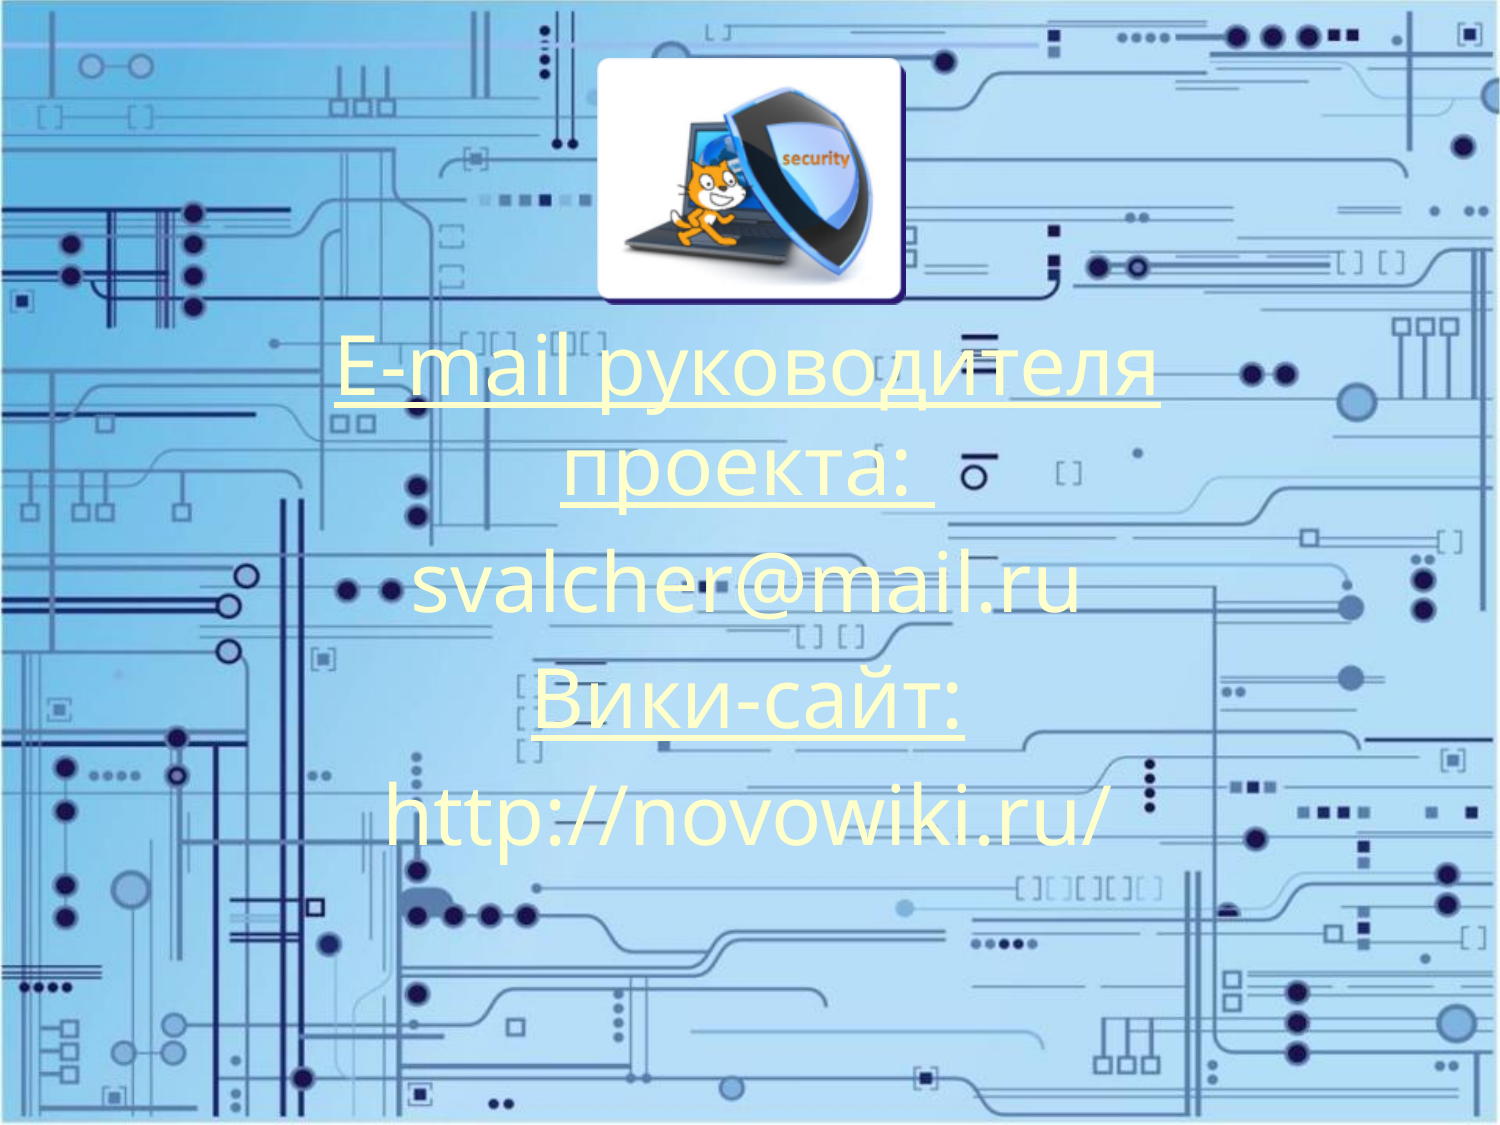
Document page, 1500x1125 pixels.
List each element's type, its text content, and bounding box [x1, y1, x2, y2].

subtitle E-mail руководителя проекта: svalcher@mail.ru Вики-сайт: http://novowiki.ru/ [222, 304, 1273, 1055]
picture [0, 0, 1500, 1125]
